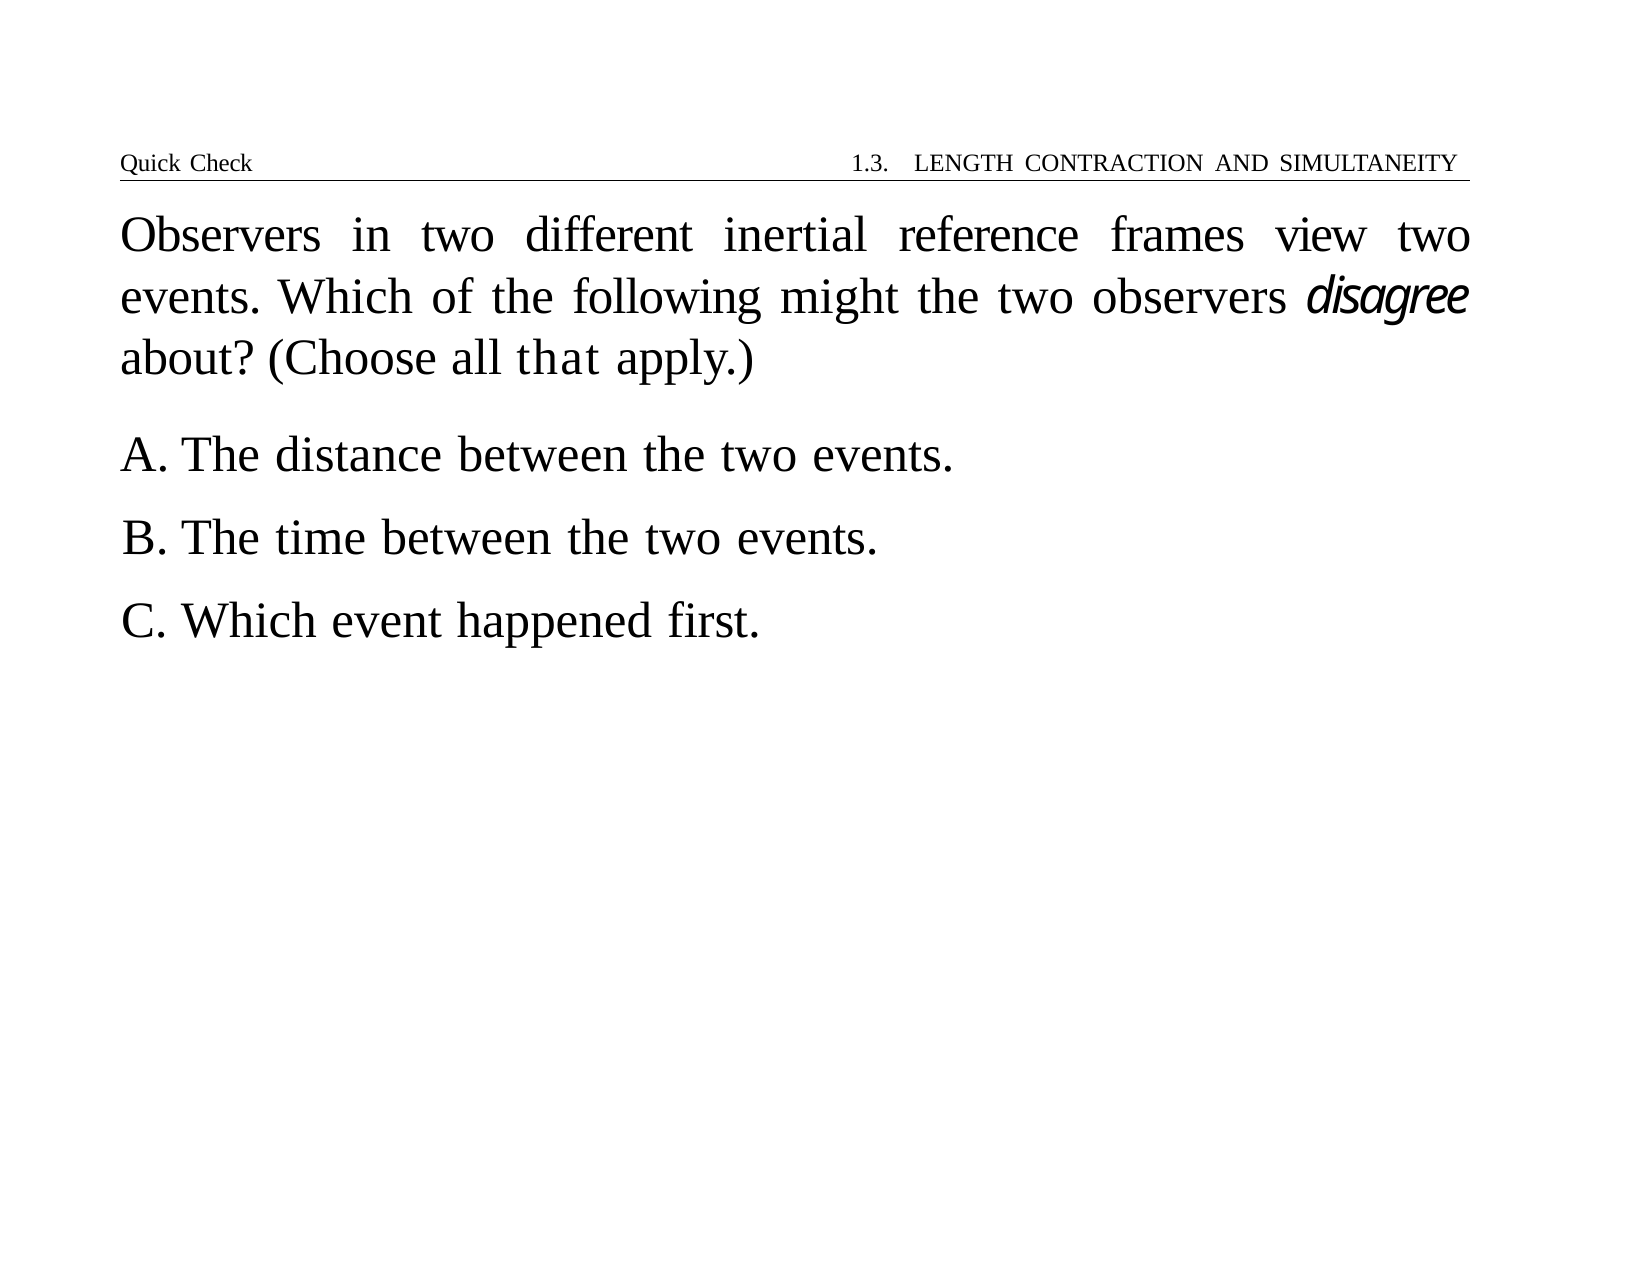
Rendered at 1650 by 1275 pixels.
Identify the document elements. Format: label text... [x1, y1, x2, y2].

text_box The distance between the two events. The time between the two events. Which event happened first. [117, 397, 958, 649]
title Observers in two different inertial reference frames view two events. Which of the following might the two observers disagree about? (Choose all that apply.) [117, 198, 1473, 413]
text_box Quick Check 1.3. LENGTH CONTRACTION AND SIMULTANEITY [117, 144, 1473, 176]
